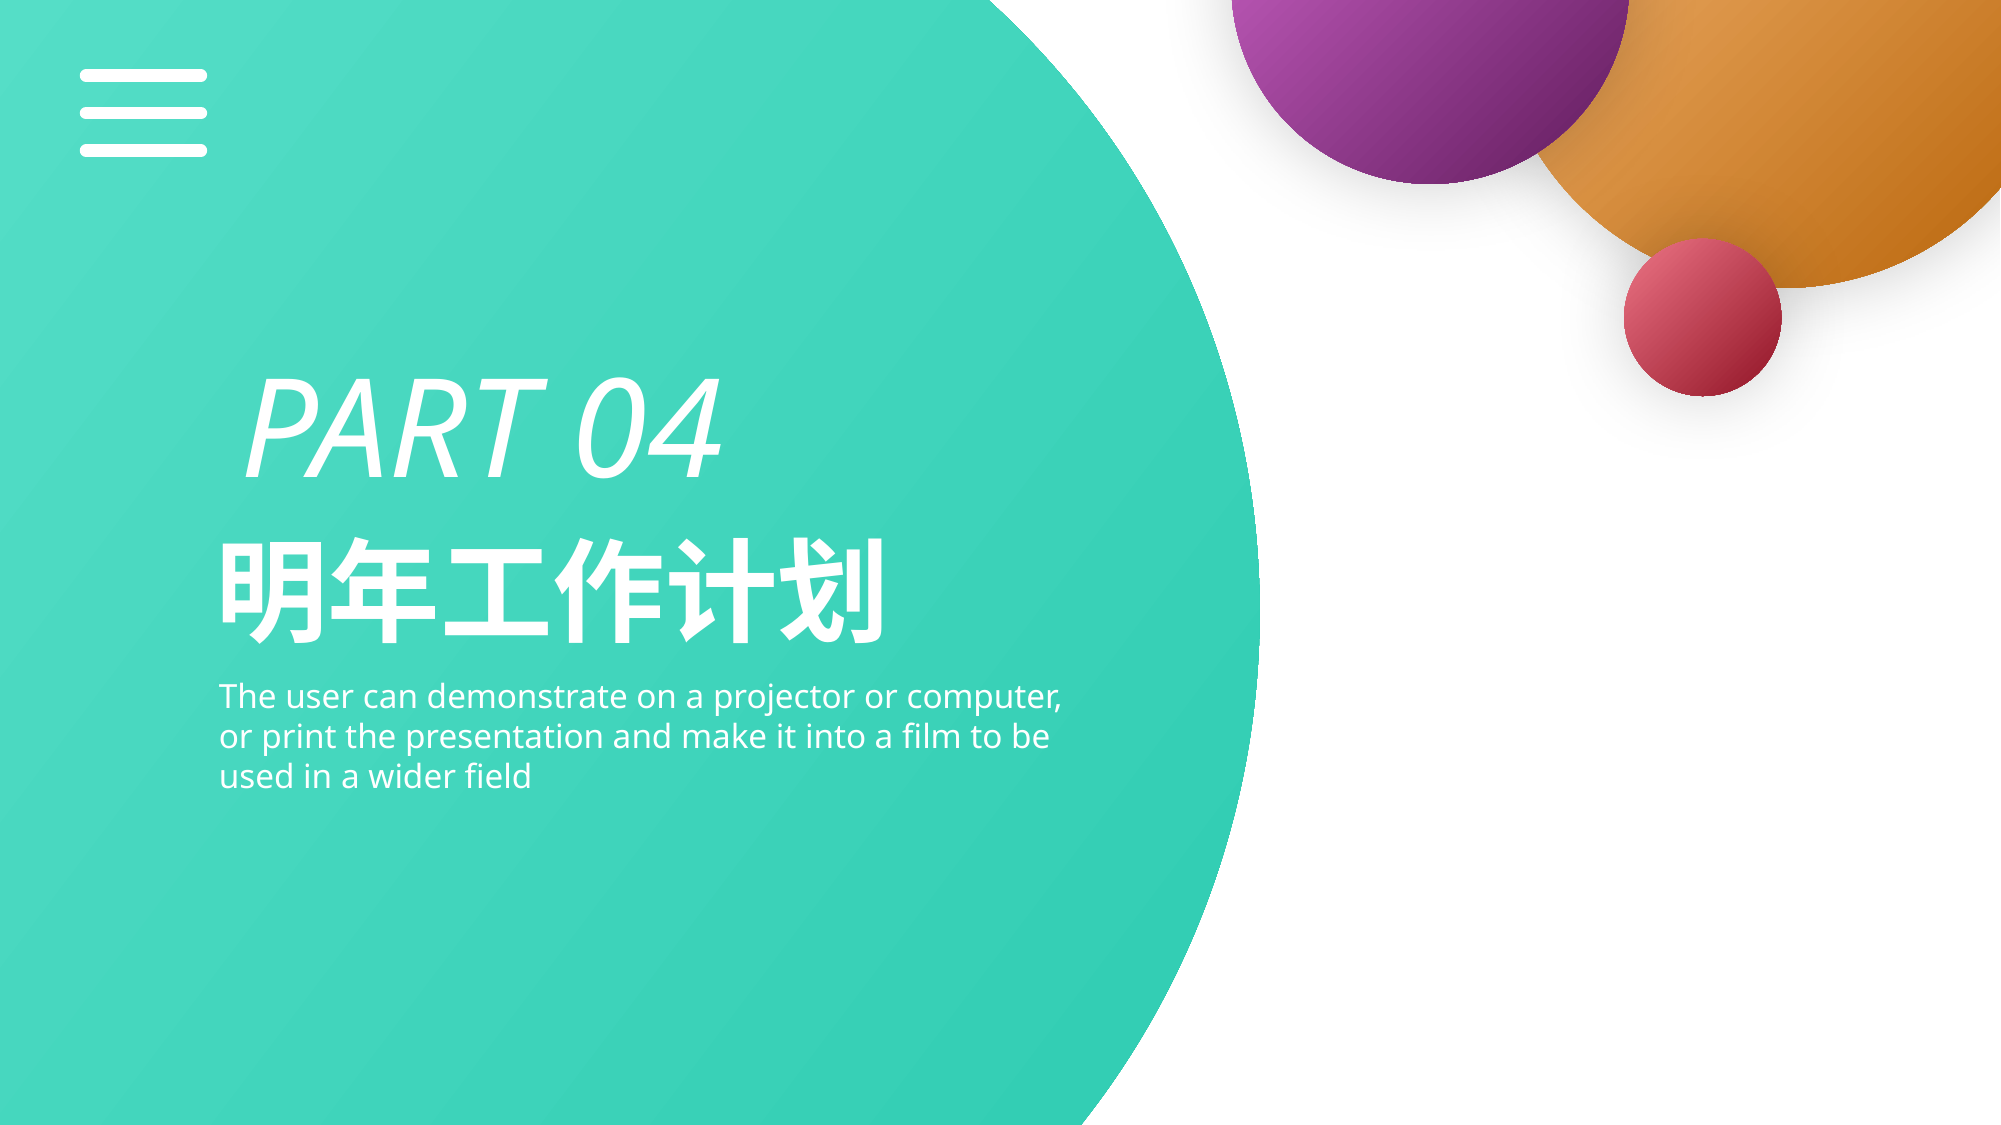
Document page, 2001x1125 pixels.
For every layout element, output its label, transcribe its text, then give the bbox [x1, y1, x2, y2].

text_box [86, 75, 201, 151]
text_box 明年工作计划 [200, 513, 1234, 664]
text_box [0, 0, 1260, 1125]
text_box [1624, 238, 1782, 397]
text_box The user can demonstrate on a projector or computer, or print the presentation and make it into a film to be used in a wider field [204, 667, 1089, 803]
text_box [1559, 0, 2000, 287]
text_box [1231, 0, 1629, 184]
text_box PART 04 [225, 332, 739, 512]
